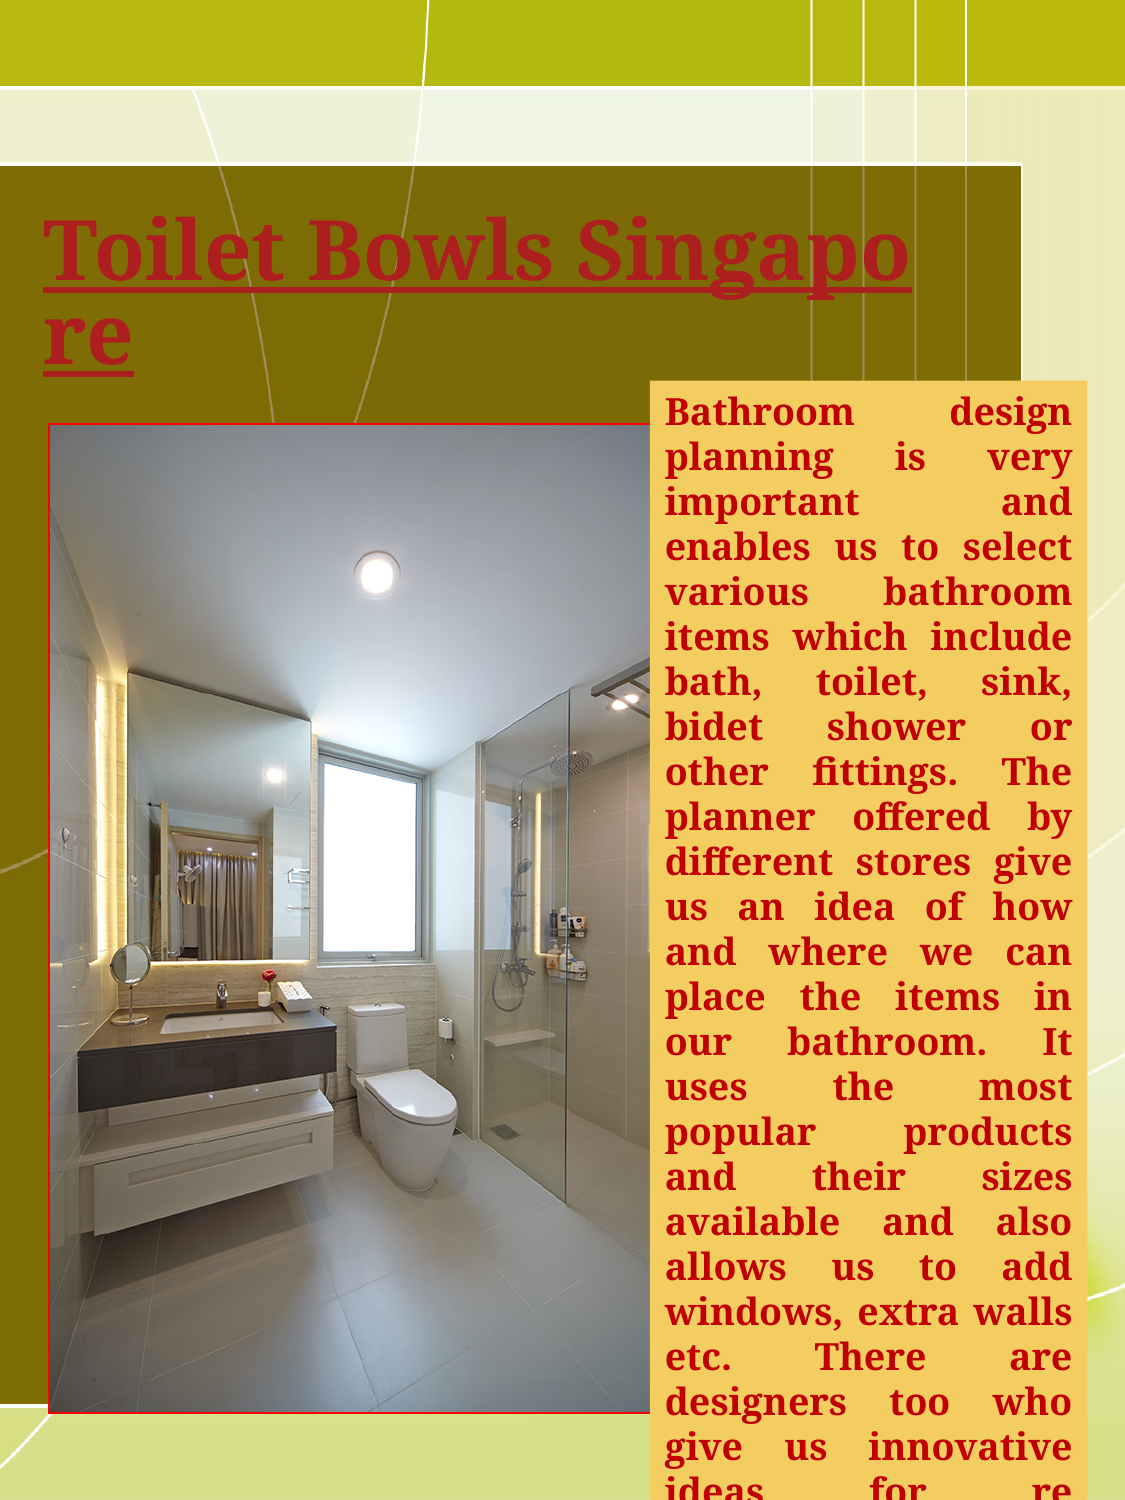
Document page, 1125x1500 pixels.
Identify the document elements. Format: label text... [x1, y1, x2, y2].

picture [0, 0, 1125, 1500]
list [49, 424, 676, 1413]
text_box Bathroom design planning is very important and enables us to select various bathroom items which include bath, toilet, sink, bidet shower or other fittings. The planner offered by different stores give us an idea of how and where we can place the items in our bathroom. It uses the most popular products and their sizes available and also allows us to add windows, extra walls etc. There are designers too who give us innovative ideas for re furnishing our bathrooms. [649, 380, 1088, 1500]
title Toilet Bowls Singapore [27, 162, 966, 347]
